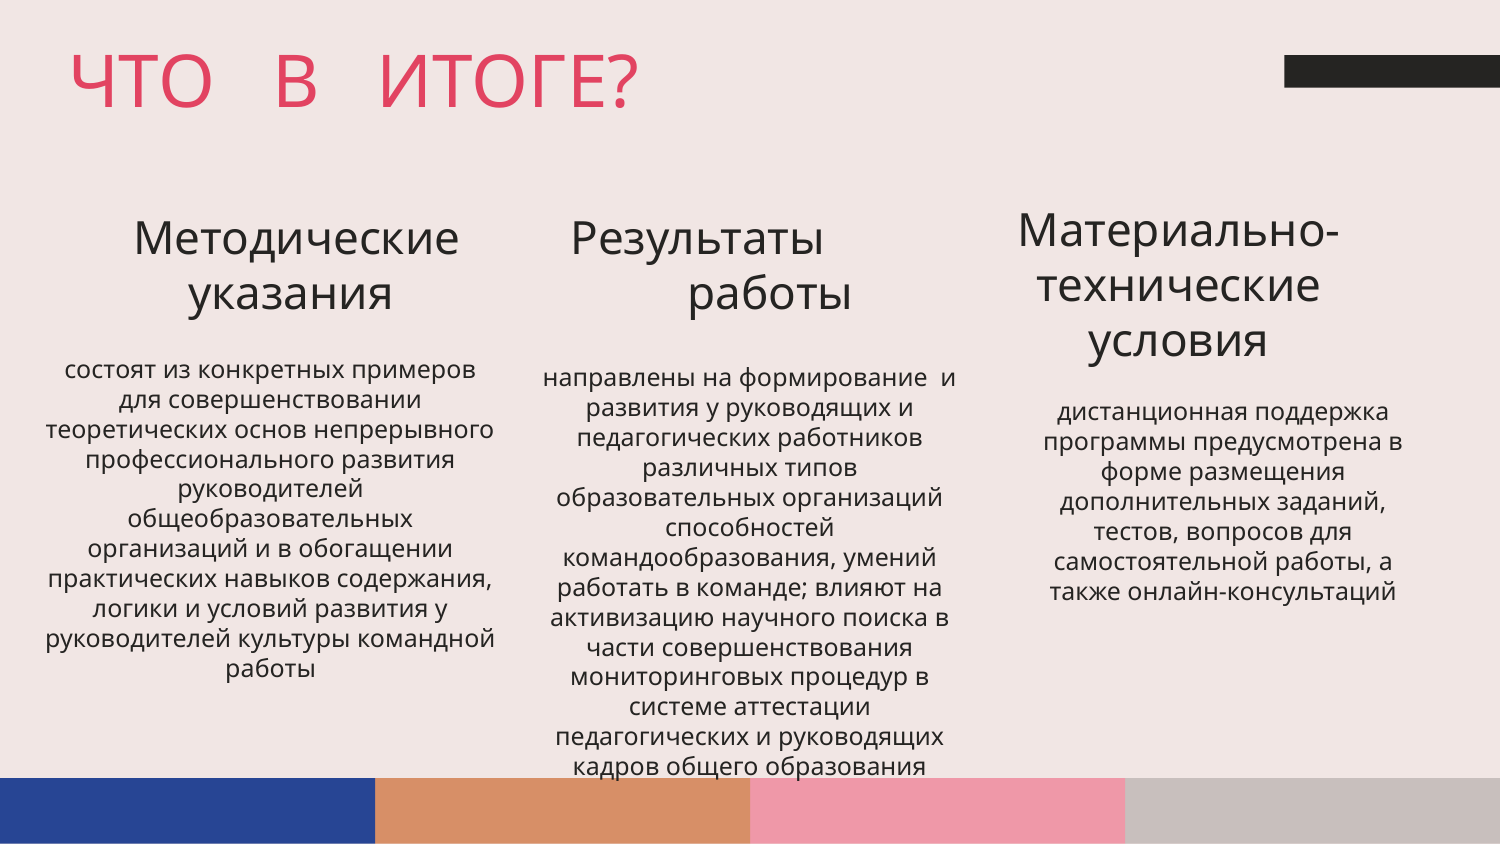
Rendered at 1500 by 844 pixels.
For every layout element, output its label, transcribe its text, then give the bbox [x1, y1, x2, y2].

subtitle Методические указания [118, 264, 476, 334]
subtitle состоят из конкретных примеров для совершенствовании теоретических основ непрерывного профессионального развития руководителей общеобразовательных организаций и в обогащении практических навыков содержания, логики и условий развития у руководителей культуры командной работы [28, 338, 513, 492]
subtitle Результаты работы [525, 264, 929, 334]
subtitle направлены на формирование и развития у руководящих и педагогических работников различных типов образовательных организаций способностей командообразования, умений работать в команде; влияют на активизацию научного поиска в части совершенствования мониторинговых процедур в системе аттестации педагогических и руководящих кадров общего образования [525, 346, 975, 500]
title ЧТО В ИТОГЕ? [53, 20, 1317, 114]
subtitle Материально-технические условия [1000, 312, 1358, 380]
subtitle дистанционная поддержка программы предусмотрена в форме размещения дополнительных заданий, тестов, вопросов для самостоятельной работы, а также онлайн-консультаций [1000, 380, 1447, 534]
